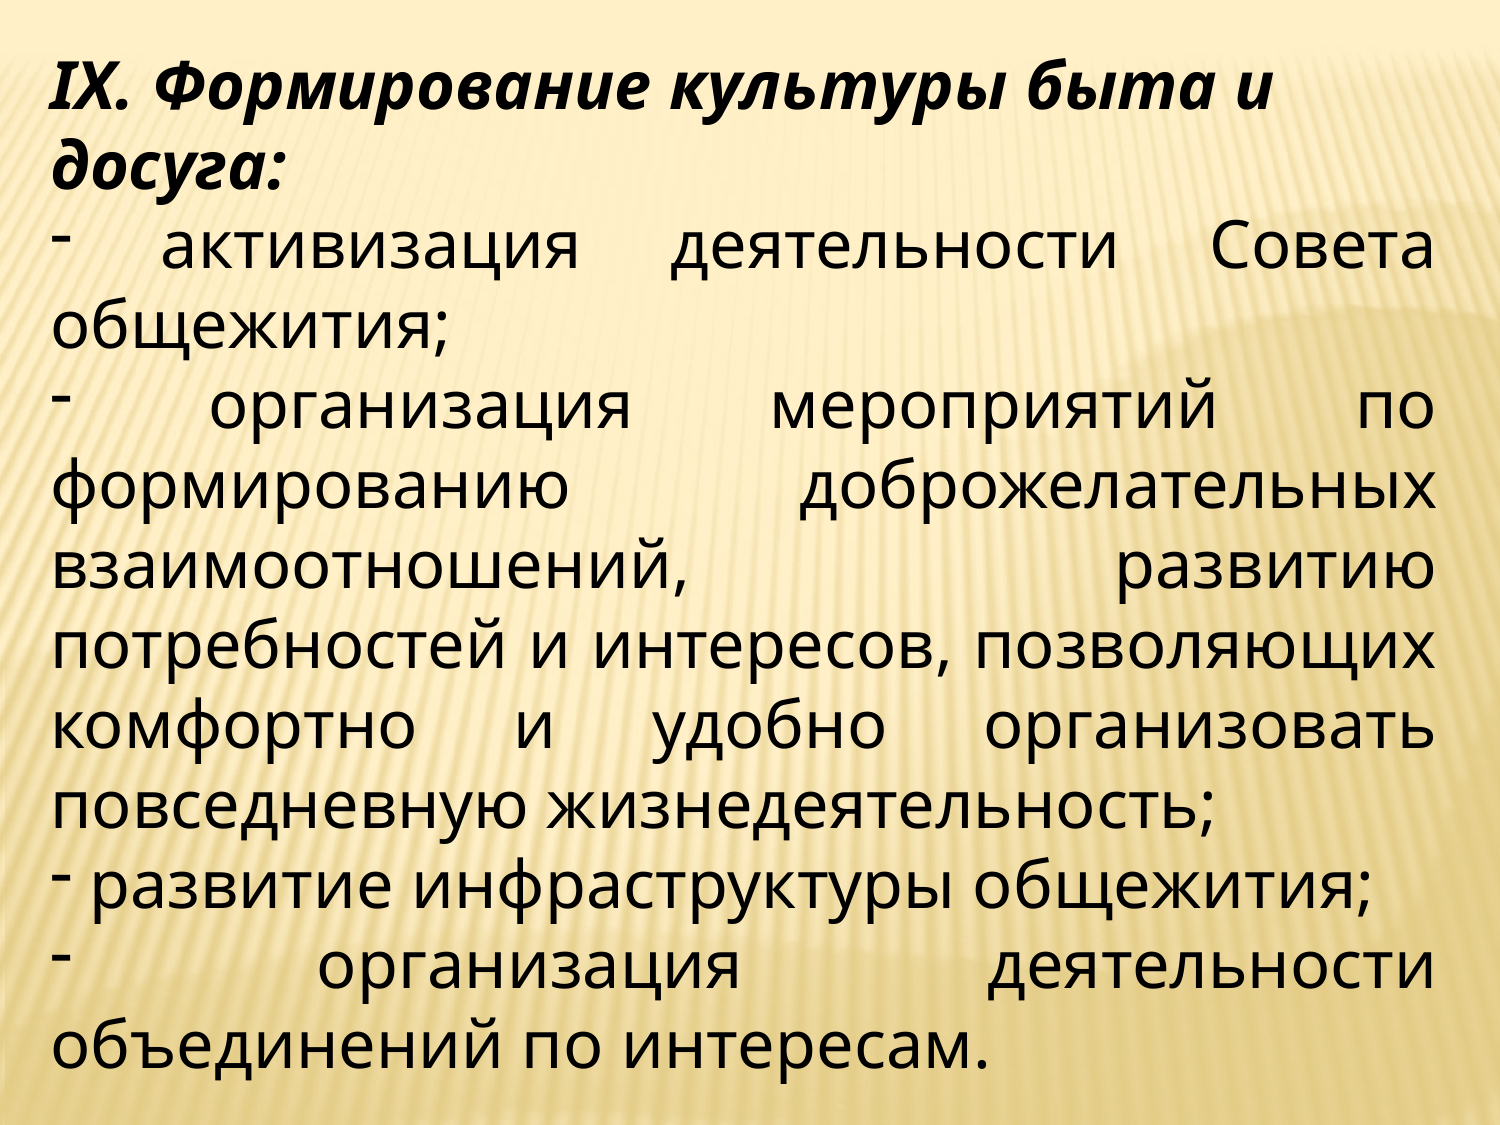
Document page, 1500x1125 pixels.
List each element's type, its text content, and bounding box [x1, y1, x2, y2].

text_box IX. Формирование культуры быта и досуга: активизация деятельности Совета общежития; организация мероприятий по формированию доброжелательных взаимоотношений, развитию потребностей и интересов, позволяющих комфортно и удобно организовать повседневную жизнедеятельность; развитие инфраструктуры общежития; организация деятельности объединений по интересам. [35, 35, 1454, 1090]
